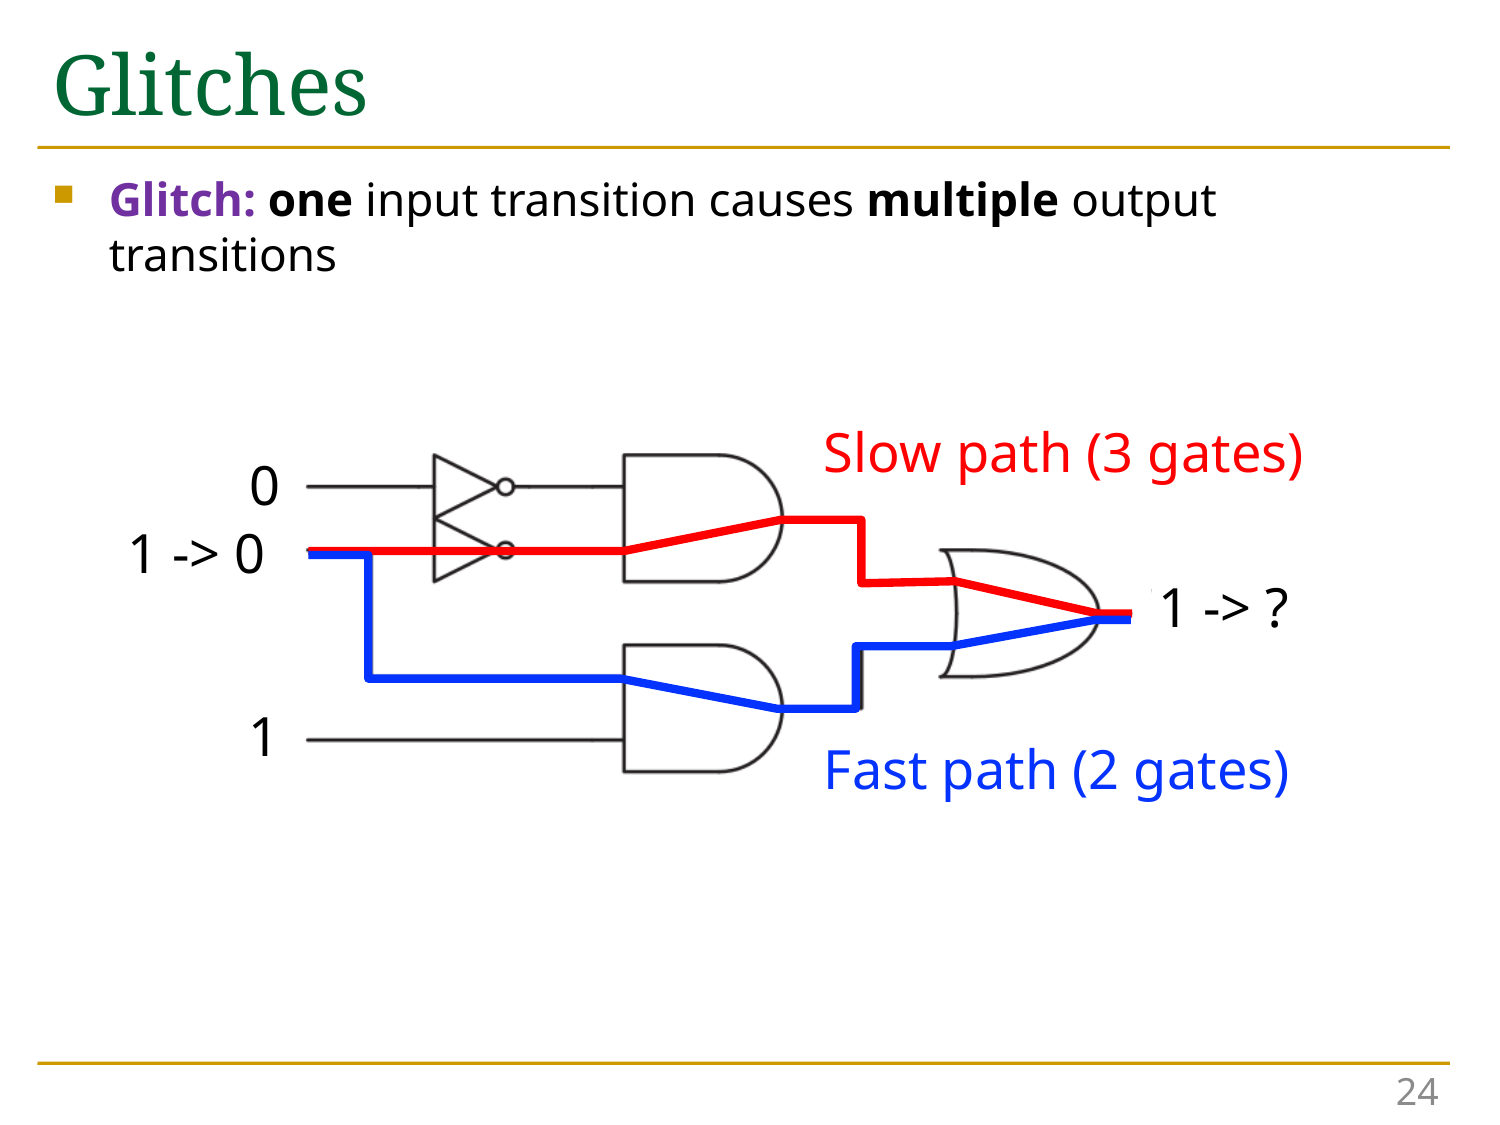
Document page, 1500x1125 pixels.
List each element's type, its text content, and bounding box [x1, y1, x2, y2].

text_box Glitch: one input transition causes multiple output transitions [37, 163, 1450, 294]
text_box 1 -> ? [1158, 565, 1371, 646]
text_box Slow path (3 gates) [1153, 411, 1328, 491]
slide_number 24 [1116, 1063, 1454, 1124]
picture [301, 412, 1153, 798]
text_box [87, 294, 1413, 1025]
title Glitches [37, 24, 1450, 163]
text_box 1 -> 0 [112, 512, 296, 593]
text_box Fast path (2 gates) [809, 727, 1328, 808]
text_box 1 [233, 695, 296, 775]
text_box 0 [235, 444, 296, 512]
